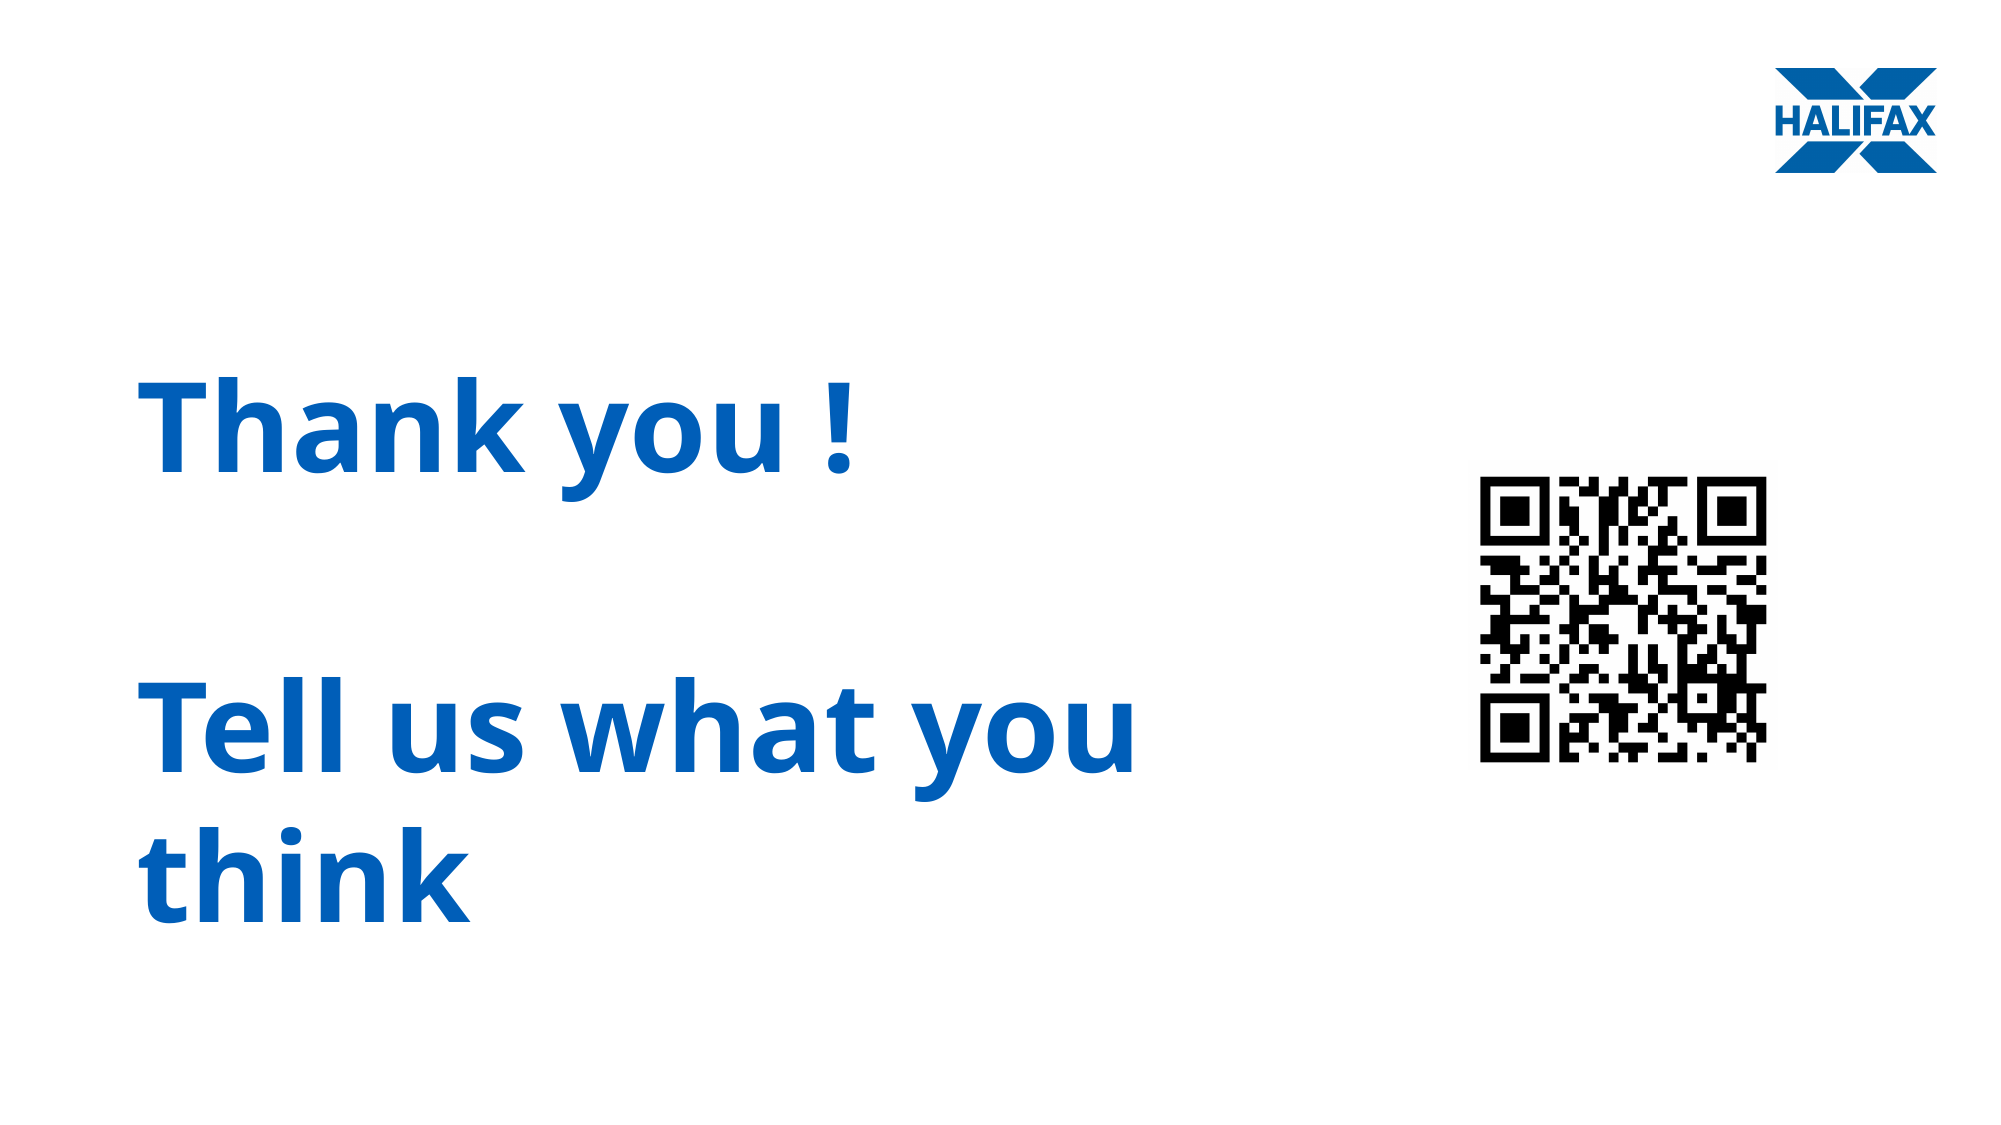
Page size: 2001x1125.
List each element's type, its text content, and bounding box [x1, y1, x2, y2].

list Thank you ! Tell us what you think [121, 566, 1357, 729]
picture [1467, 460, 1778, 770]
picture [1775, 68, 1937, 173]
